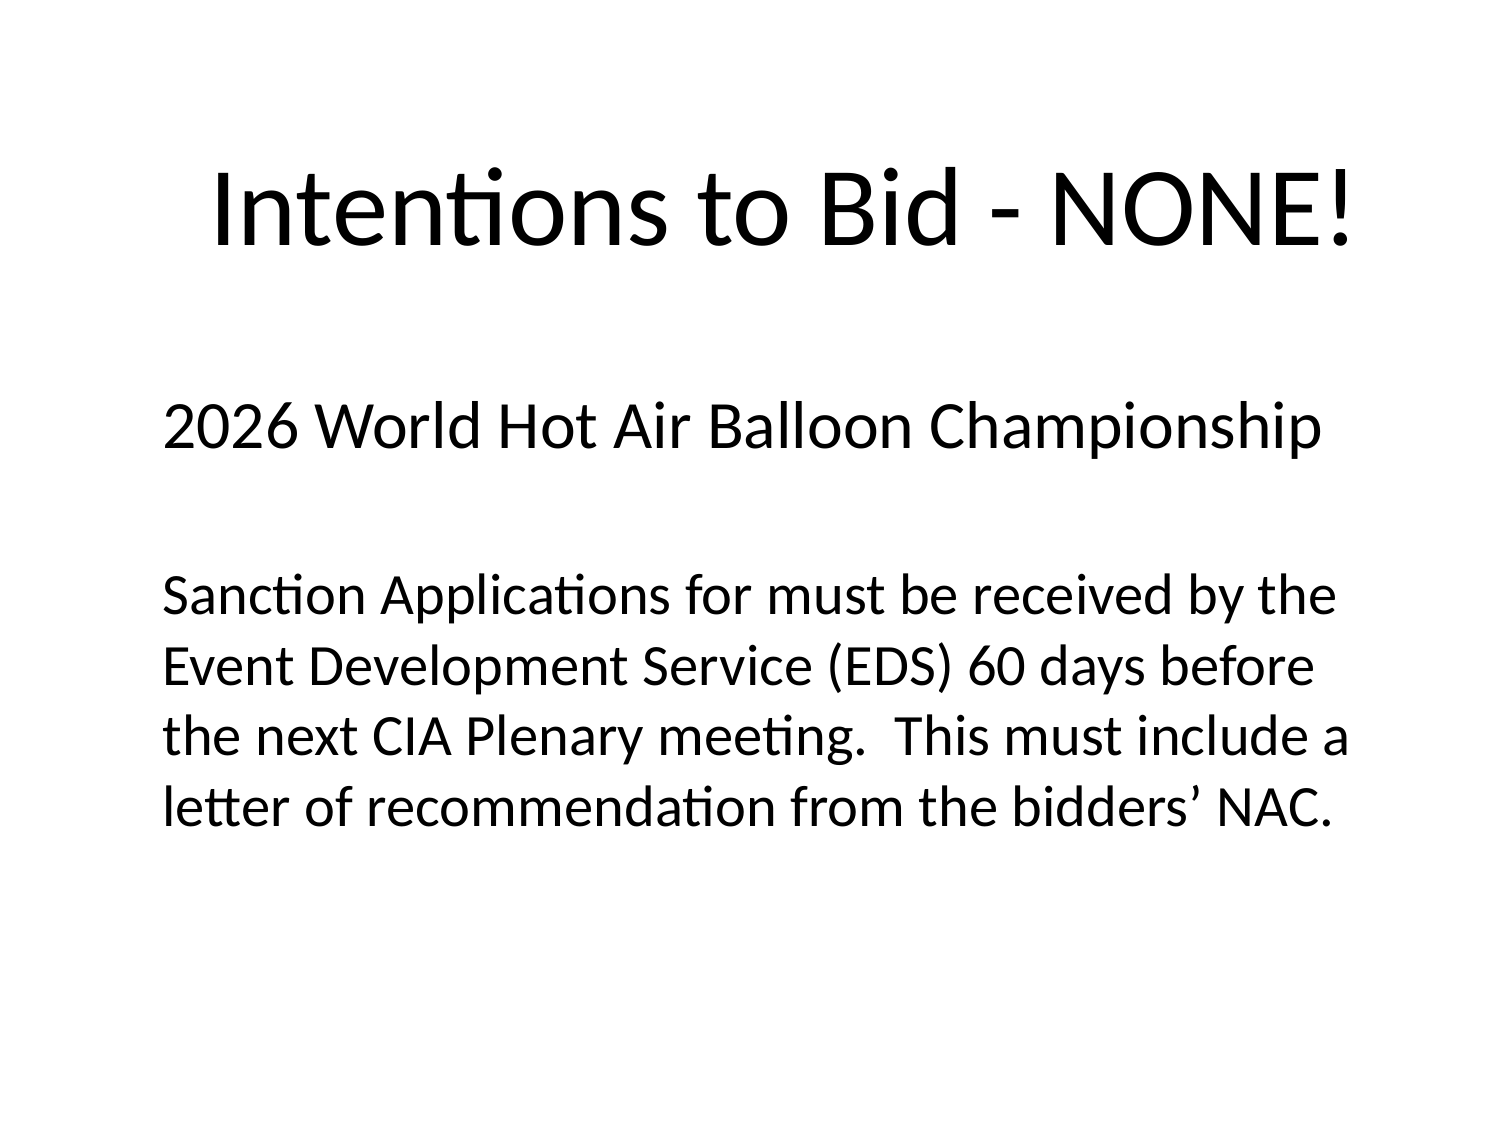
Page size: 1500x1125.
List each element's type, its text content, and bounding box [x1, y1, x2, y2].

subtitle 2026 World Hot Air Balloon Championship Sanction Applications for must be received by the Event Development Service (EDS) 60 days before the next CIA Plenary meeting. This must include a letter of recommendation from the bidders’ NAC. [147, 373, 1400, 925]
title Intentions to Bid - NONE! [147, 79, 1423, 321]
